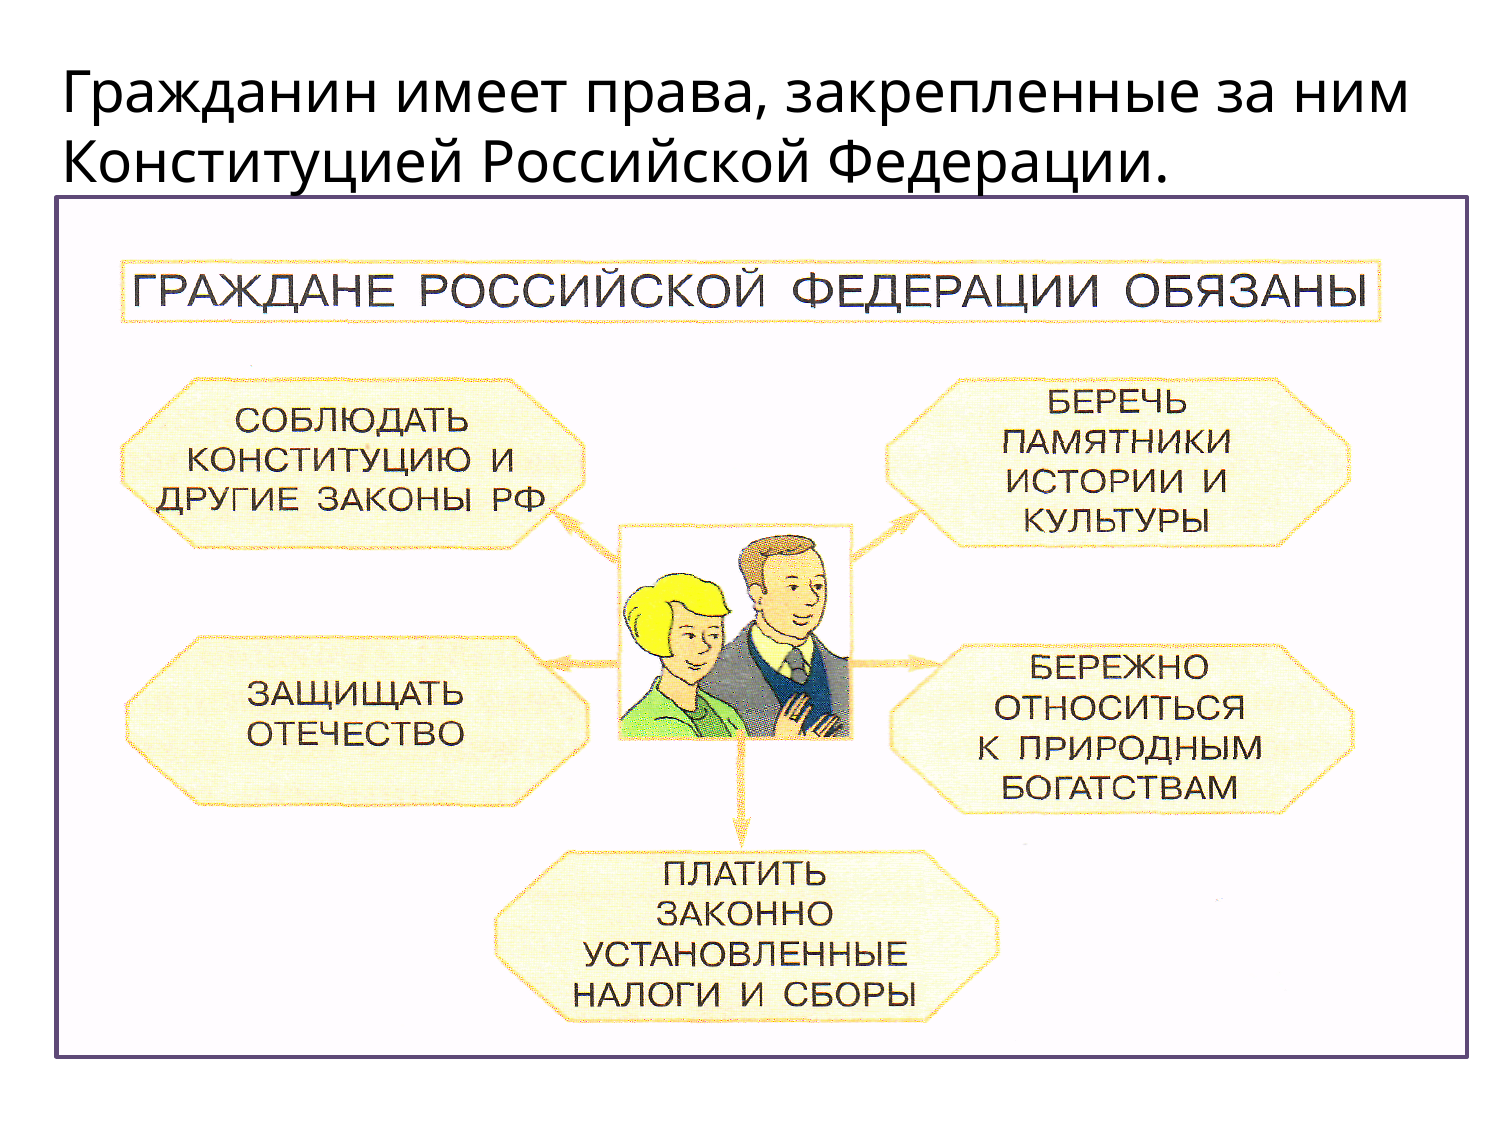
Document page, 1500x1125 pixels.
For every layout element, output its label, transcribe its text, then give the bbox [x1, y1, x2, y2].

picture [58, 198, 1466, 1055]
text_box Гражданин имеет права, закрепленные за ним Конституцией Российской Федерации. [46, 46, 1465, 202]
